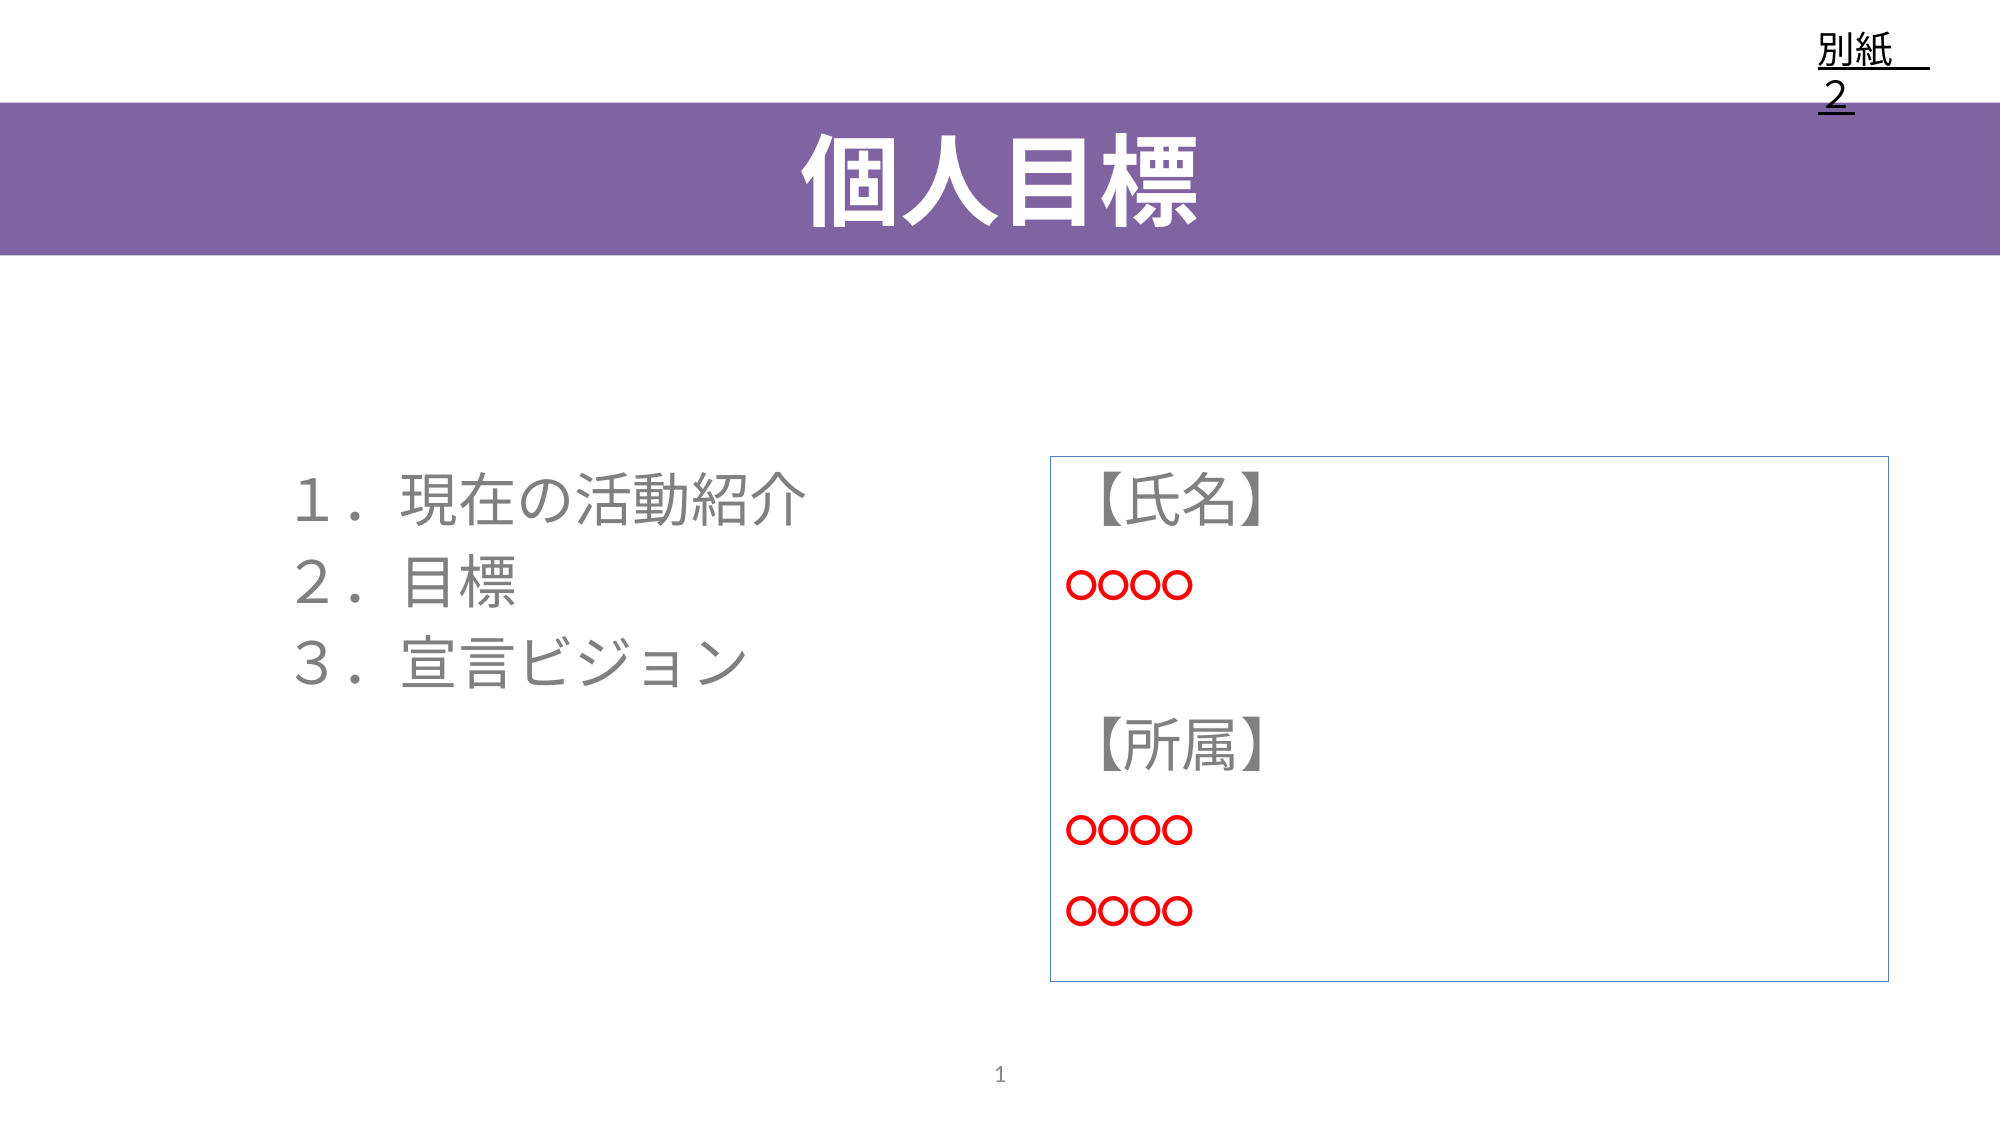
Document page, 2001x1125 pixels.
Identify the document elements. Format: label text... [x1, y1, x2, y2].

footer 1 [683, 1042, 1317, 1103]
text_box １．現在の活動紹介 ２．目標 ３．宣言ビジョン [268, 456, 942, 906]
text_box 【氏名】 ○○○○ 【所属】 ○○○○ ○○○○ [1050, 456, 1889, 982]
text_box 別紙 ２ [1803, 19, 1981, 124]
title 個人目標 [0, 100, 2000, 257]
